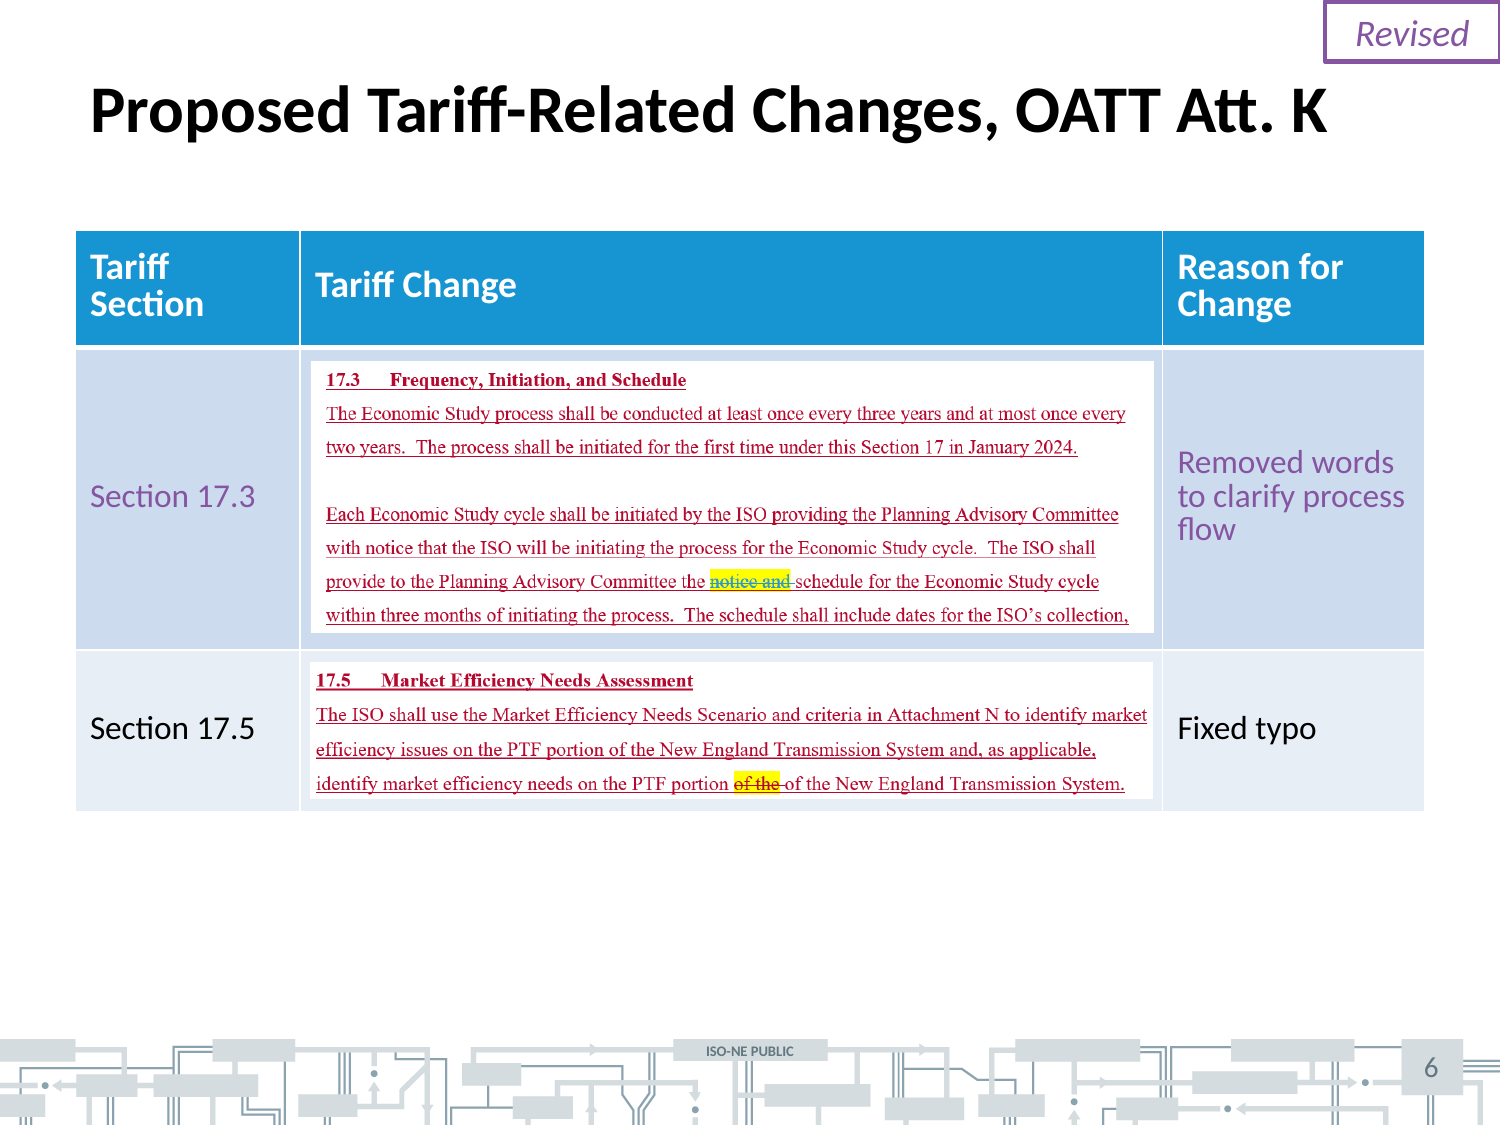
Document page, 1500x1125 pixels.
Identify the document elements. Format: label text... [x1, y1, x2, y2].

picture [0, 1031, 1500, 1125]
table_cell [301, 651, 1162, 811]
table_cell Fixed typo [1163, 651, 1424, 811]
table_cell Section 17.5 [76, 651, 299, 811]
table_header Reason for Change [1163, 231, 1424, 345]
slide_number 6 [1400, 1044, 1463, 1088]
table_cell Section 17.3 [76, 350, 299, 649]
table_header Tariff Section [76, 231, 299, 345]
picture [310, 662, 1153, 800]
text_box Revised [1325, 1, 1500, 62]
title Proposed Tariff-Related Changes, OATT Att. K [75, 12, 1425, 200]
table_cell Removed words to clarify process flow [1163, 350, 1424, 649]
picture [310, 360, 1155, 634]
table_header Tariff Change [301, 231, 1162, 345]
table_cell [301, 350, 1162, 649]
